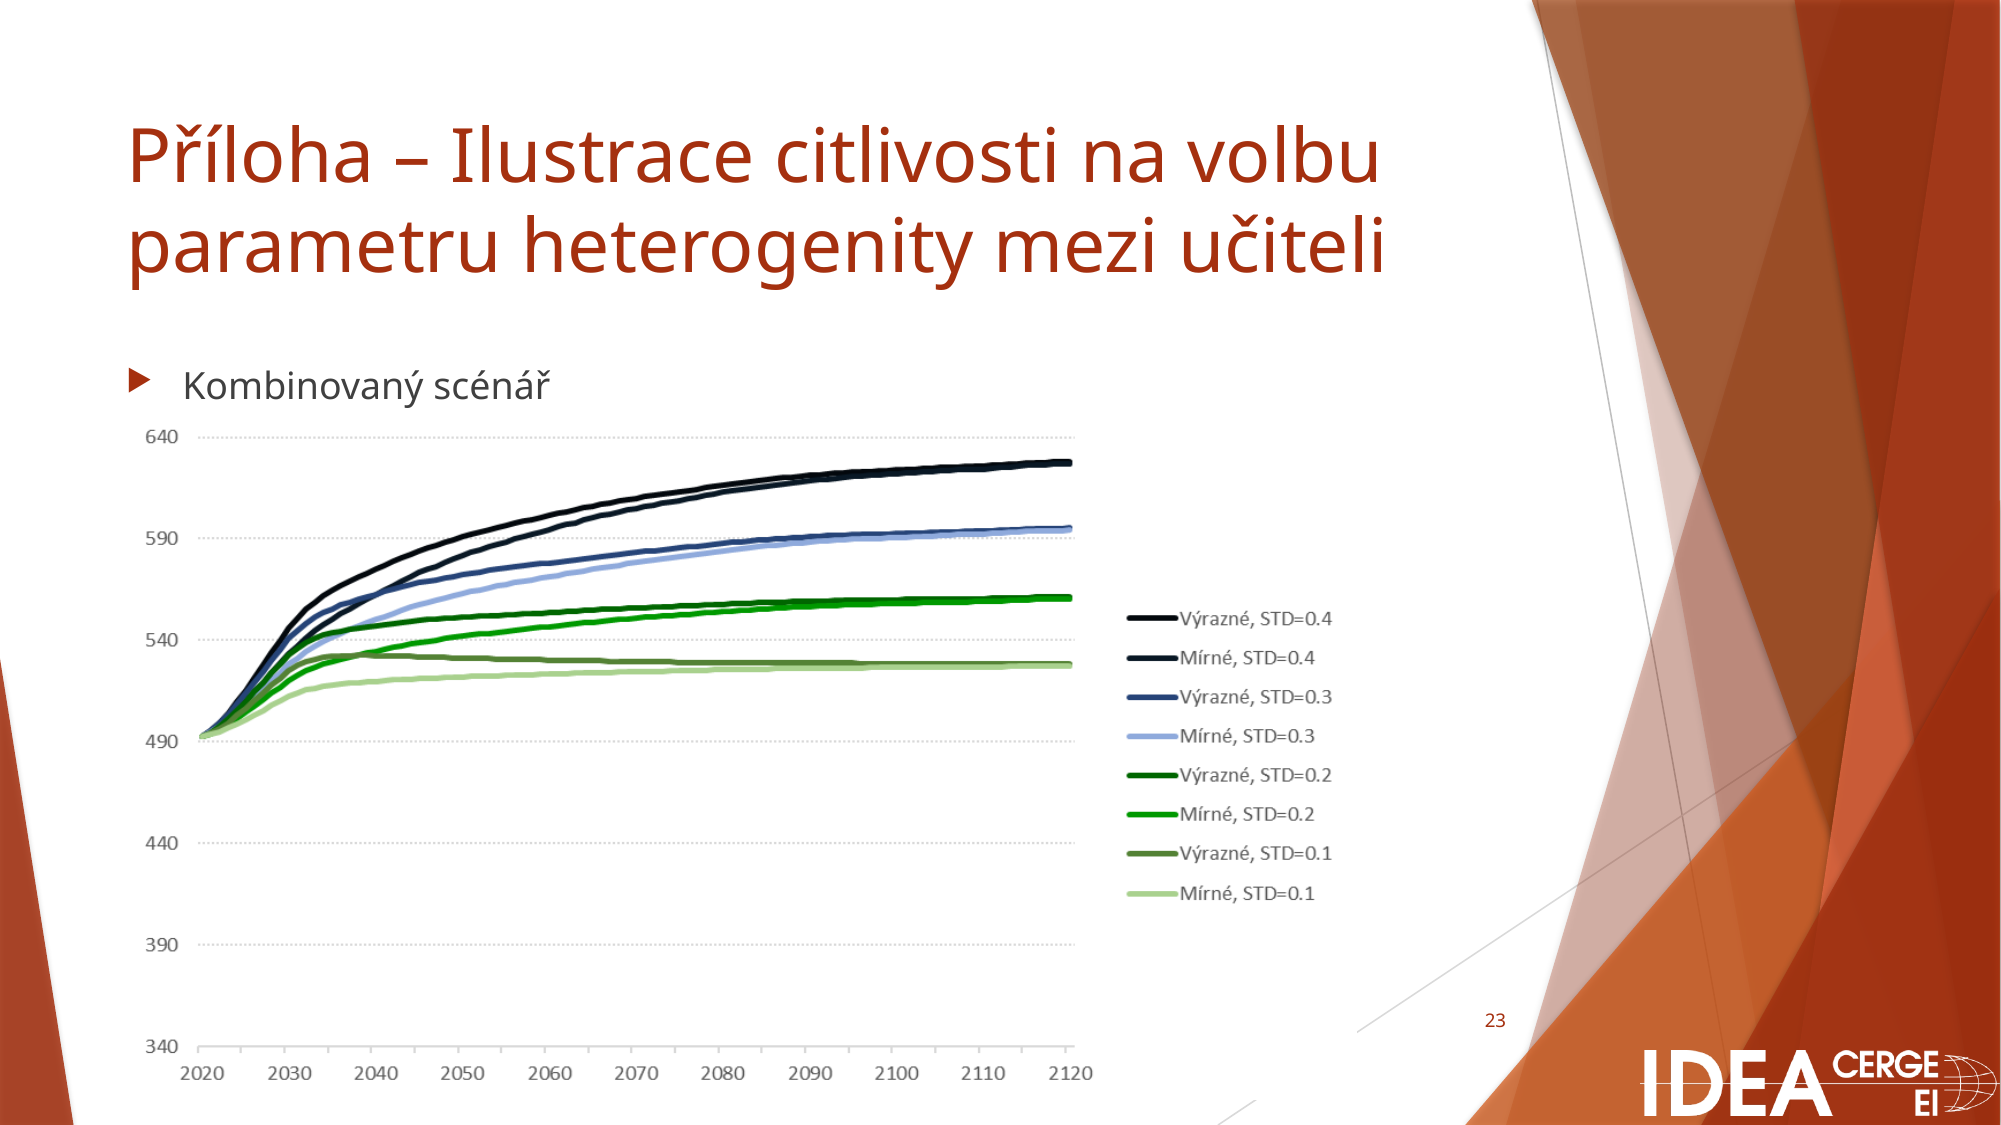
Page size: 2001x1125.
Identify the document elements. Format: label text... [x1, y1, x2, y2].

slide_number 23 [1409, 991, 1522, 1051]
picture [129, 412, 1357, 1100]
list Kombinovaný scénář [111, 354, 1522, 427]
picture [1640, 1050, 2000, 1117]
title Příloha – Ilustrace citlivosti na volbu parametru heterogenity mezi učiteli [111, 99, 1522, 317]
